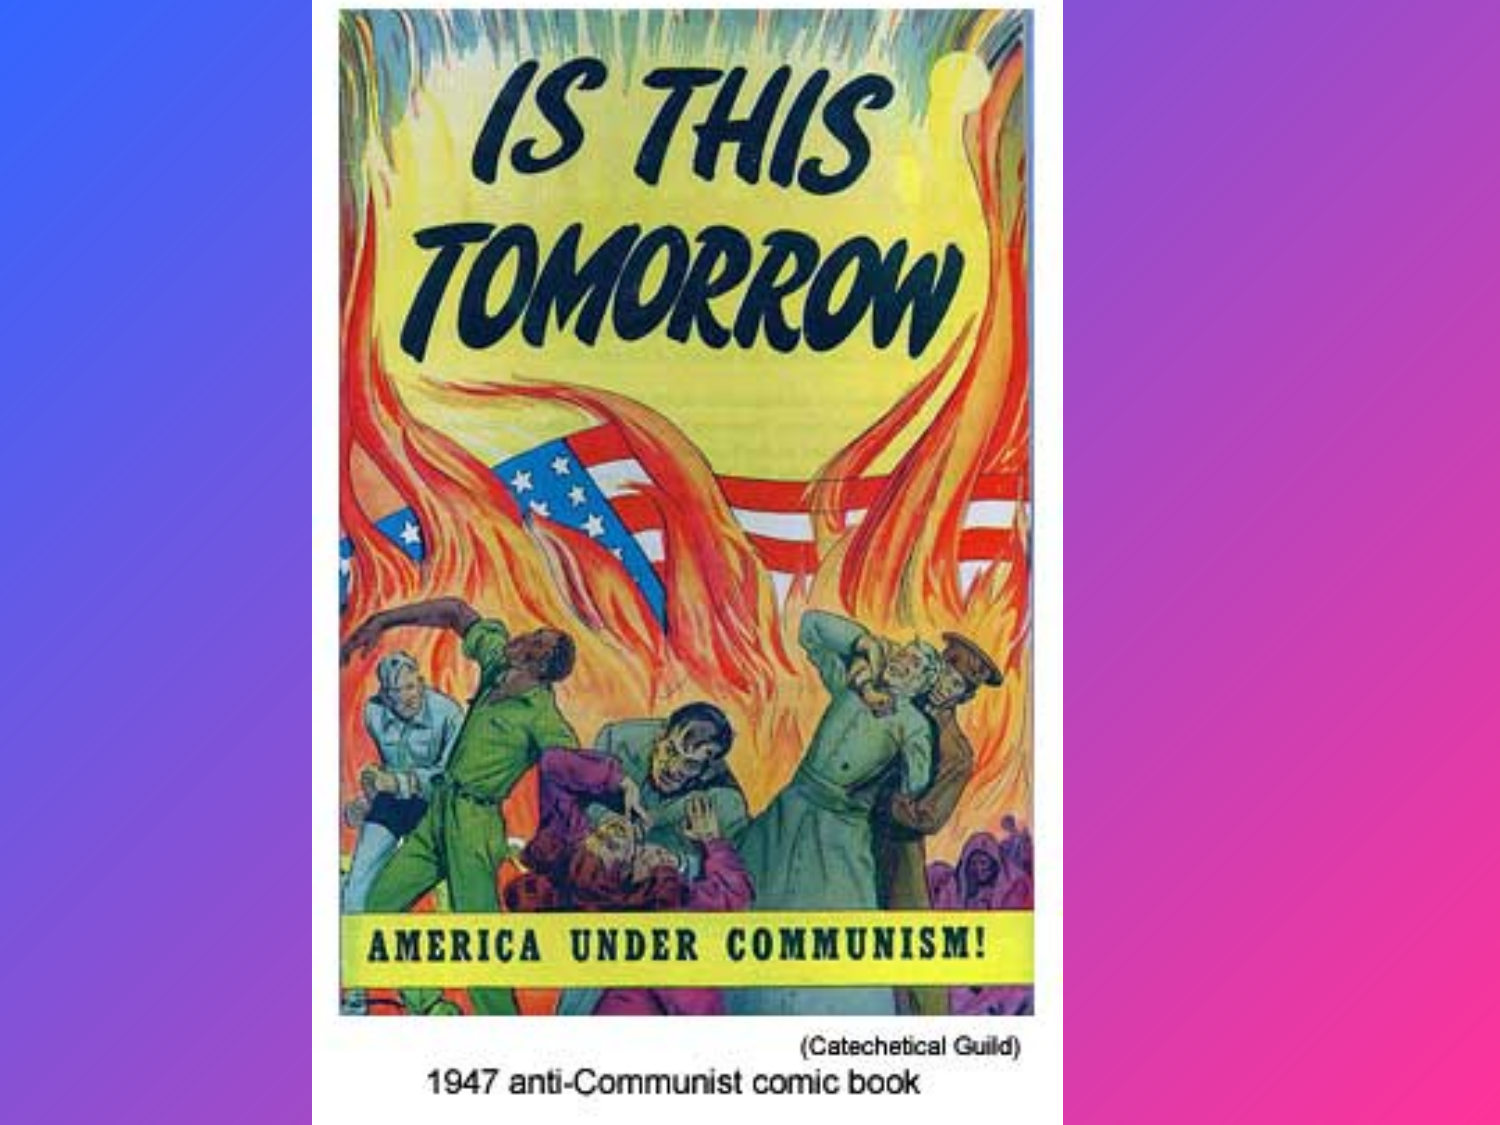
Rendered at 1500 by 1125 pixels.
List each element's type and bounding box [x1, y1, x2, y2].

picture [312, 0, 1063, 1125]
